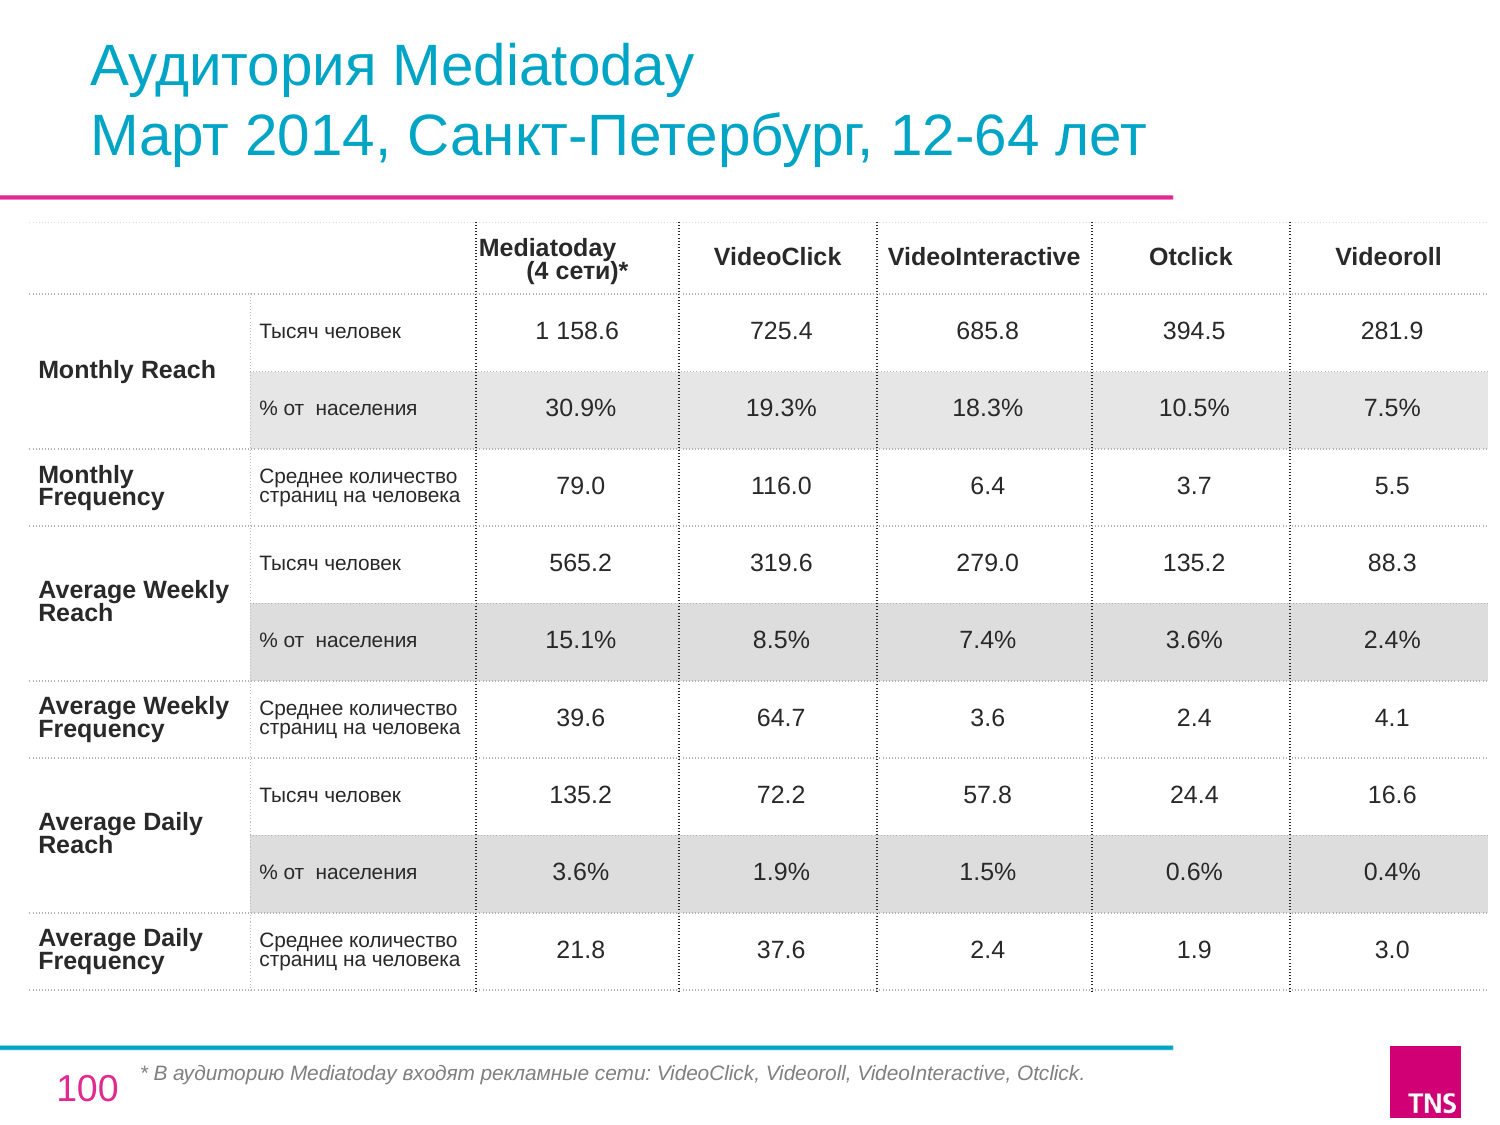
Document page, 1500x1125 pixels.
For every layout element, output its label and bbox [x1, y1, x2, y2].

text_box [124, 1052, 1463, 1092]
title [74, 8, 1476, 187]
picture [0, 0, 1500, 1125]
table_cell [29, 294, 1488, 990]
slide_number [40, 1055, 392, 1125]
table_header [29, 223, 1488, 294]
